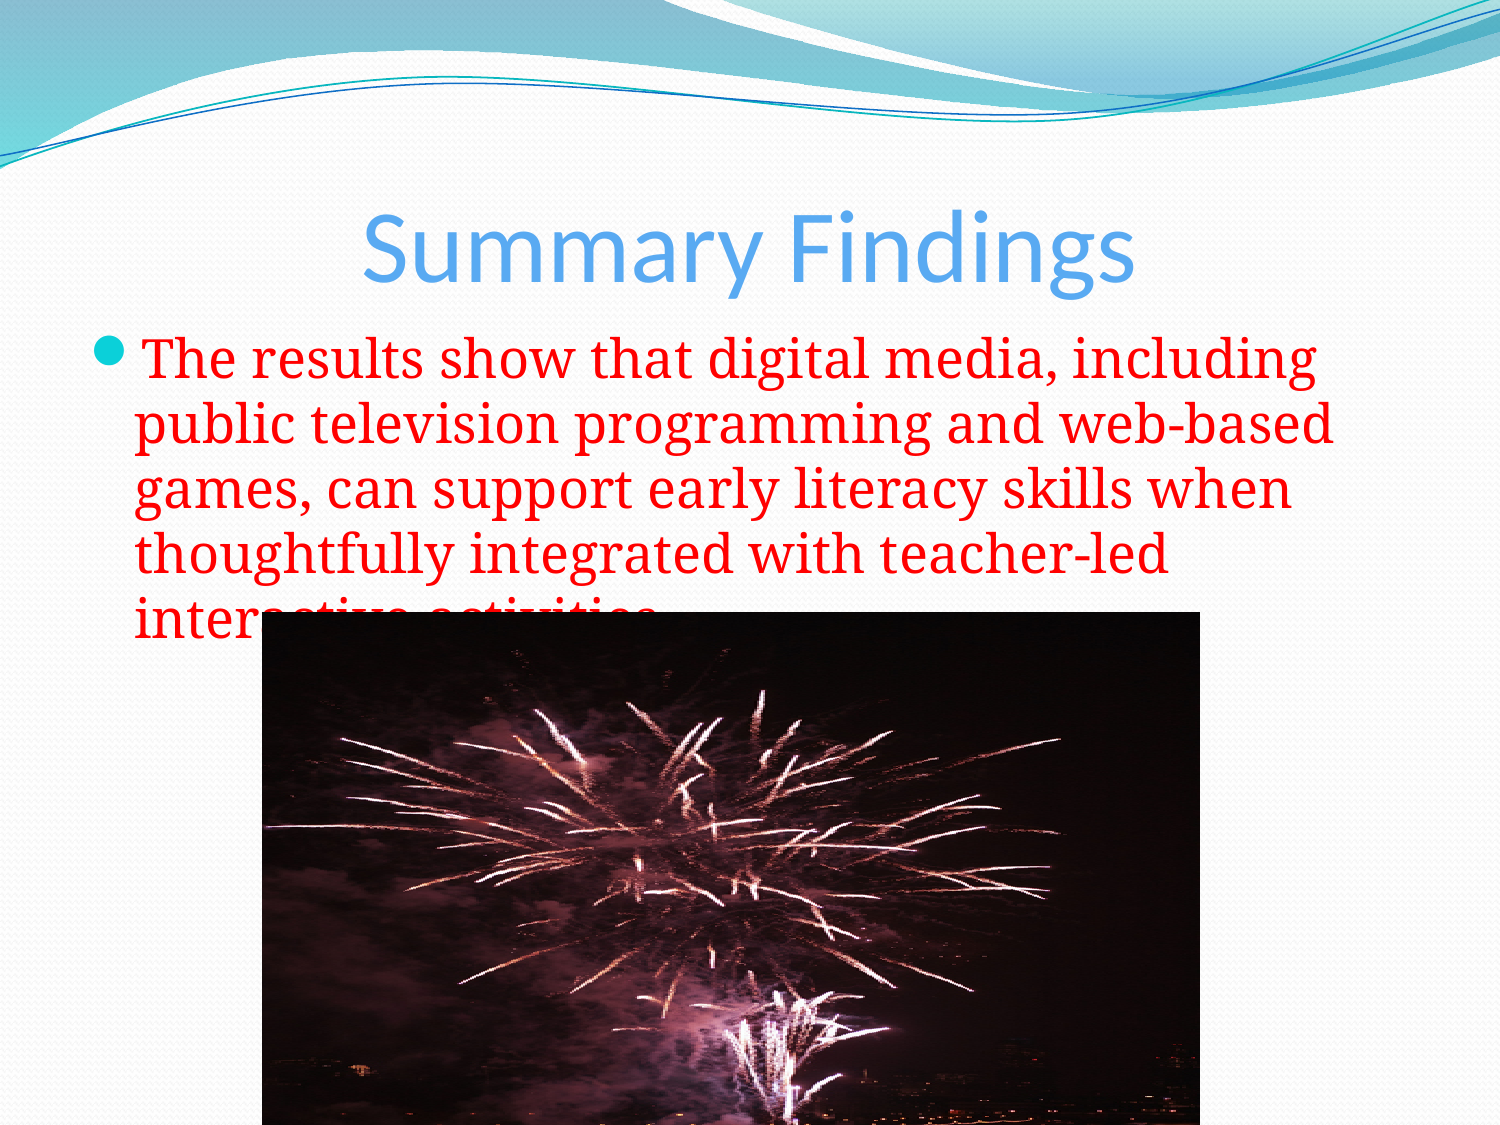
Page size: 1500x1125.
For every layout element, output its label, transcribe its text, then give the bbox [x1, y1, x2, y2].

title Summary Findings [75, 115, 1425, 303]
picture [262, 612, 1201, 1125]
list The results show that digital media, including public television programming and web-based games, can support early literacy skills when thoughtfully integrated with teacher-led interactive activities. [75, 317, 1425, 1038]
